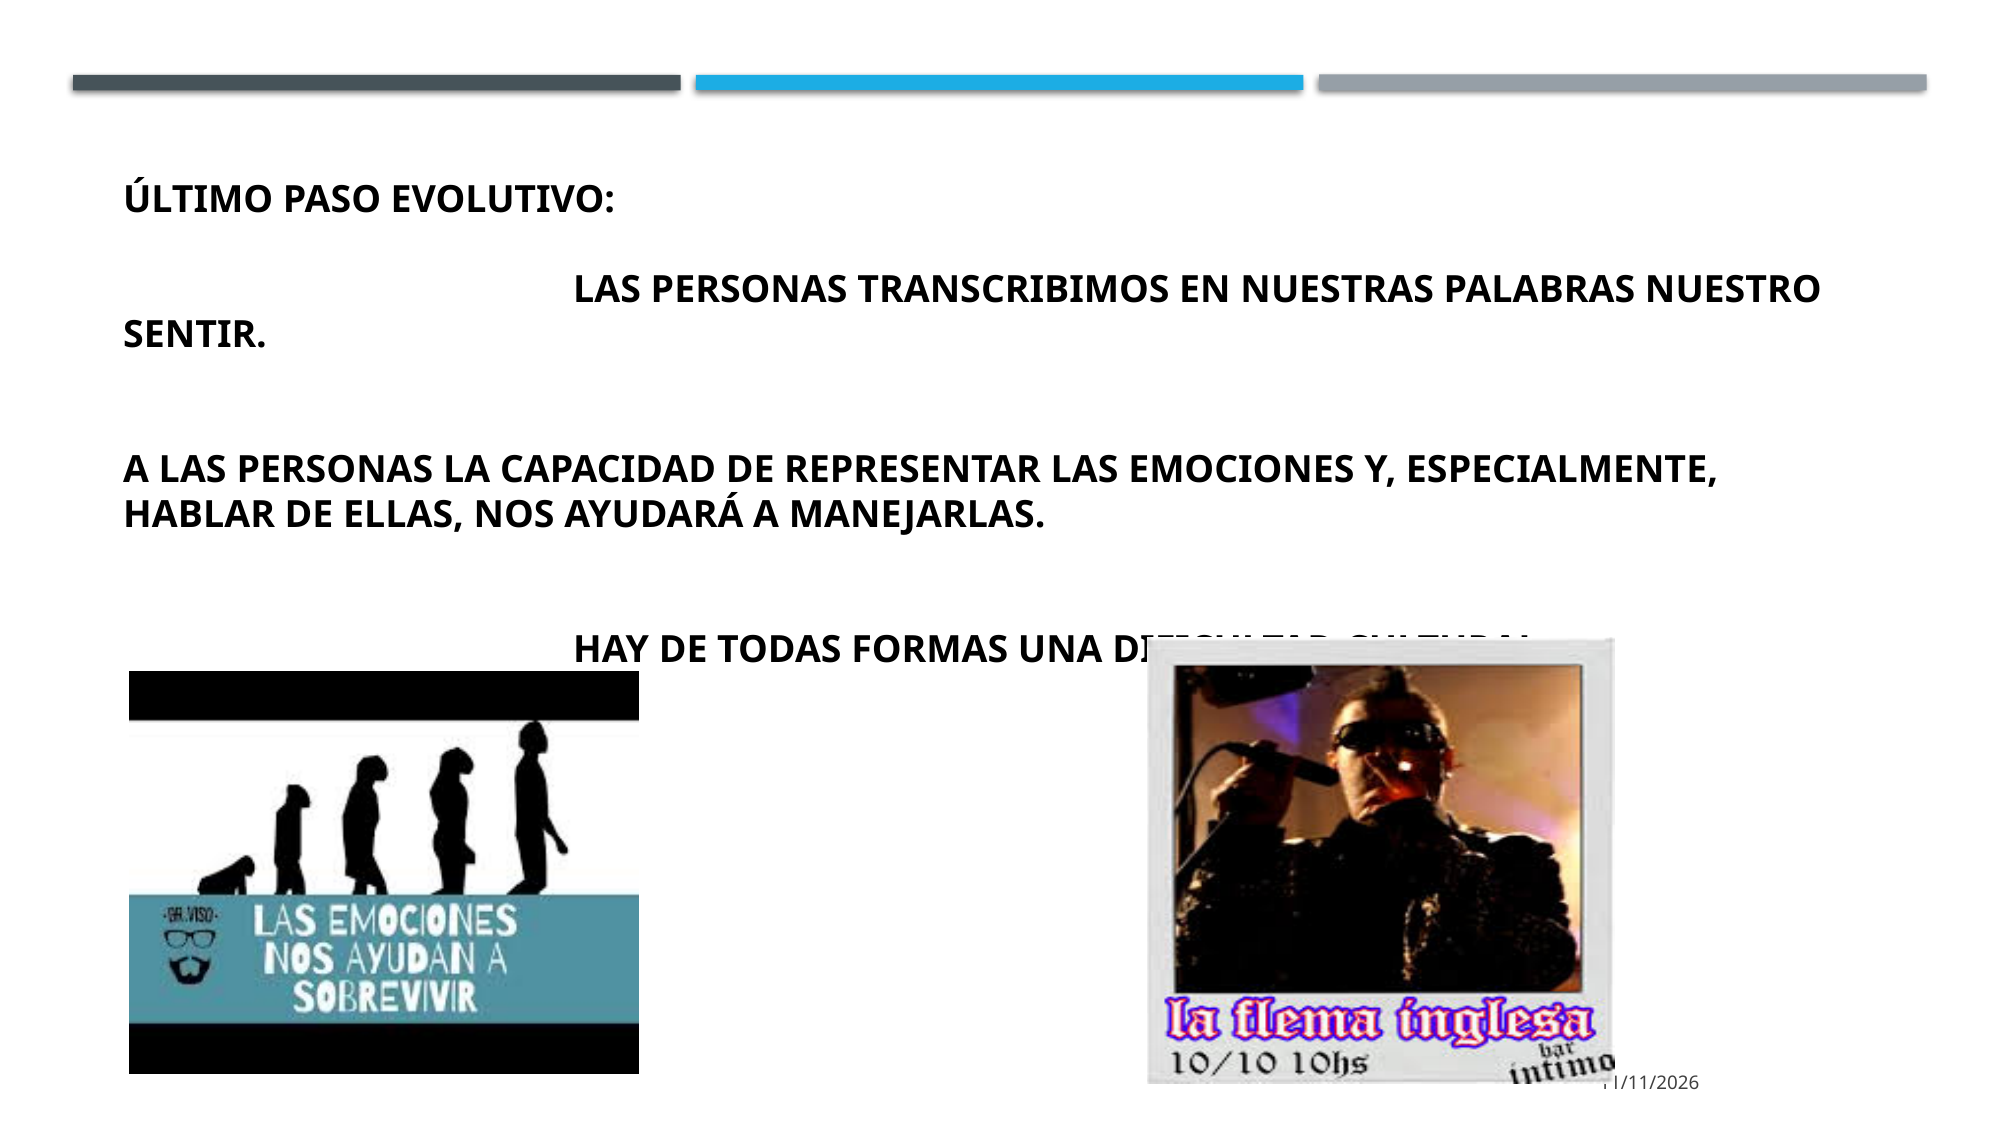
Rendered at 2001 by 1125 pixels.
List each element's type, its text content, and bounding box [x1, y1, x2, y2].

text_box ÚLTIMO PASO EVOLUTIVO: LAS PERSONAS TRANSCRIBIMOS EN NUESTRAS PALABRAS NUESTRO SENTIR. A LAS PERSONAS LA CAPACIDAD DE REPRESENTAR LAS EMOCIONES Y, ESPECIALMENTE, HABLAR DE ELLAS, NOS AYUDARÁ A MANEJARLAS. HAY DE TODAS FORMAS UNA DIFICULTAD CULTURAL. [108, 168, 1871, 678]
picture [1146, 637, 1615, 1084]
picture [128, 671, 640, 1075]
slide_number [1247, 1053, 1715, 1114]
